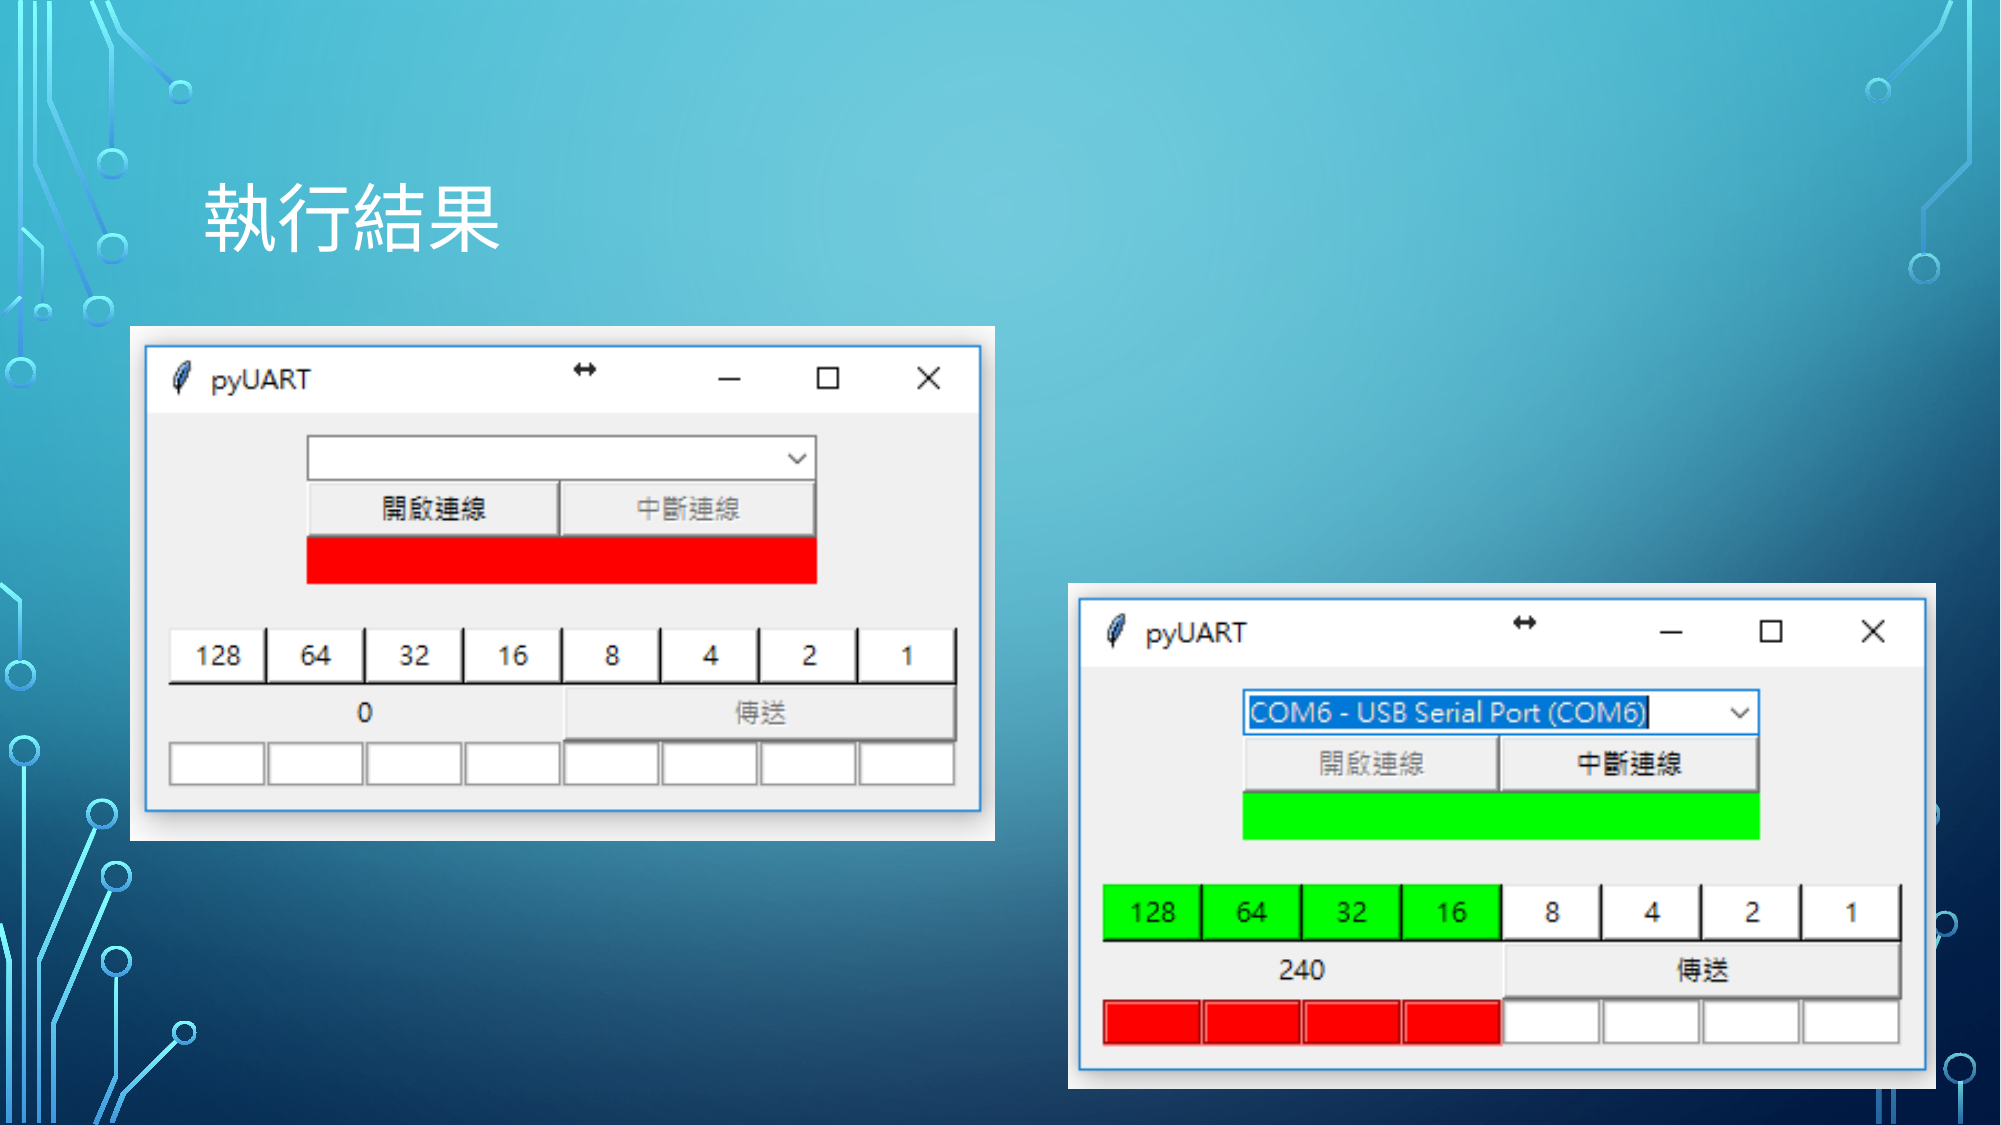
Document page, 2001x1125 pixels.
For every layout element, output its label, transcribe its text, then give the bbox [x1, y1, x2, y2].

picture [1068, 583, 1936, 1090]
title 執行結果 [187, 101, 1813, 344]
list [130, 326, 995, 841]
